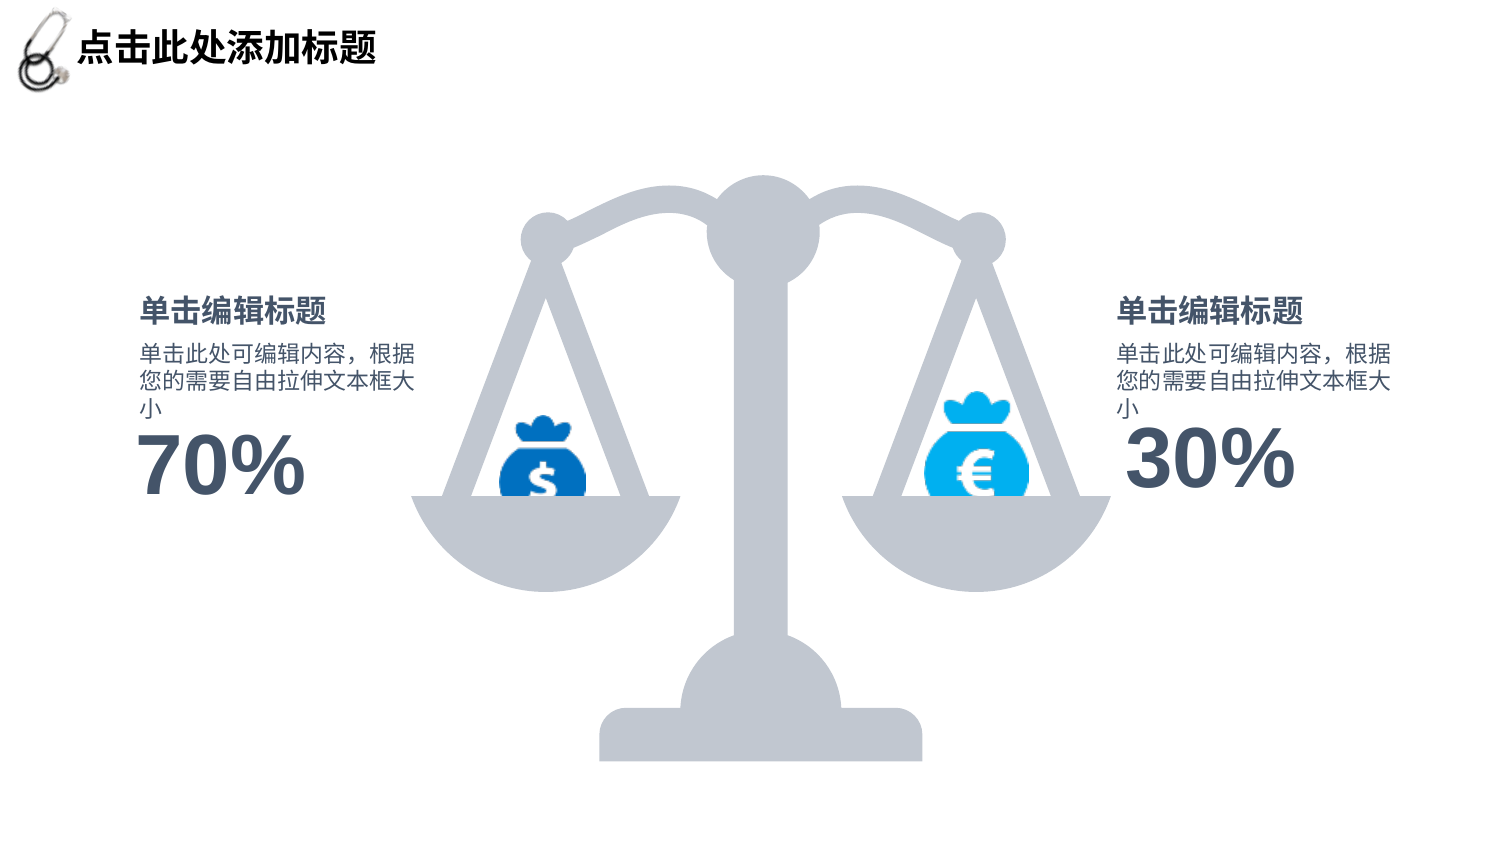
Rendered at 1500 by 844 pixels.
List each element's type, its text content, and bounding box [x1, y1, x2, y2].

picture [0, 0, 103, 109]
text_box [411, 261, 681, 592]
text_box 单击编辑标题 [139, 291, 380, 330]
picture [923, 391, 1030, 523]
text_box 单击编辑标题 [1115, 291, 1357, 330]
text_box 单击此处可编辑内容，根据您的需要自由拉伸文本框大小 [139, 339, 427, 422]
text_box 70% [123, 403, 318, 518]
text_box 点击此处添加标题 [87, 18, 393, 75]
text_box 30% [1114, 396, 1308, 510]
picture [499, 415, 586, 523]
text_box [520, 175, 1006, 289]
text_box [841, 261, 1111, 592]
text_box [599, 281, 923, 762]
text_box 单击此处可编辑内容，根据您的需要自由拉伸文本框大小 [1115, 339, 1404, 422]
